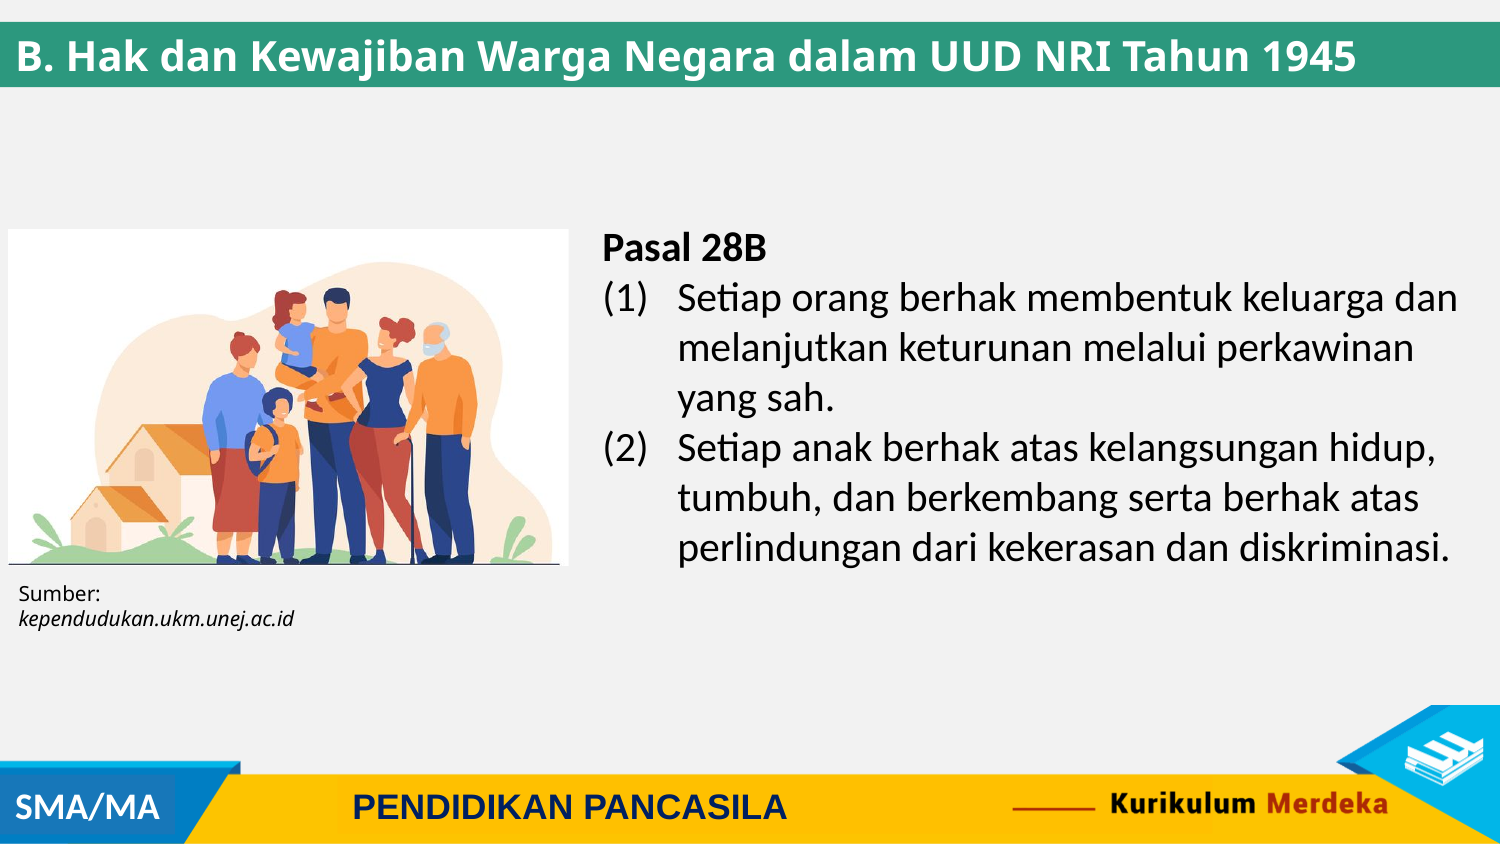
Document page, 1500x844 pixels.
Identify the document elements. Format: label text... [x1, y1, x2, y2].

text_box Sumber: kependudukan.ukm.unej.ac.id [3, 573, 364, 639]
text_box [0, 705, 1500, 844]
text_box B. Hak dan Kewajiban Warga Negara dalam UUD NRI Tahun 1945 [0, 20, 1500, 89]
picture [7, 229, 569, 566]
text_box Pasal 28B Setiap orang berhak membentuk keluarga dan melanjutkan keturunan melalui perkawinan yang sah. Setiap anak berhak atas kelangsungan hidup, tumbuh, dan berkembang serta berhak atas perlindungan dari kekerasan dan diskriminasi. [587, 212, 1500, 578]
